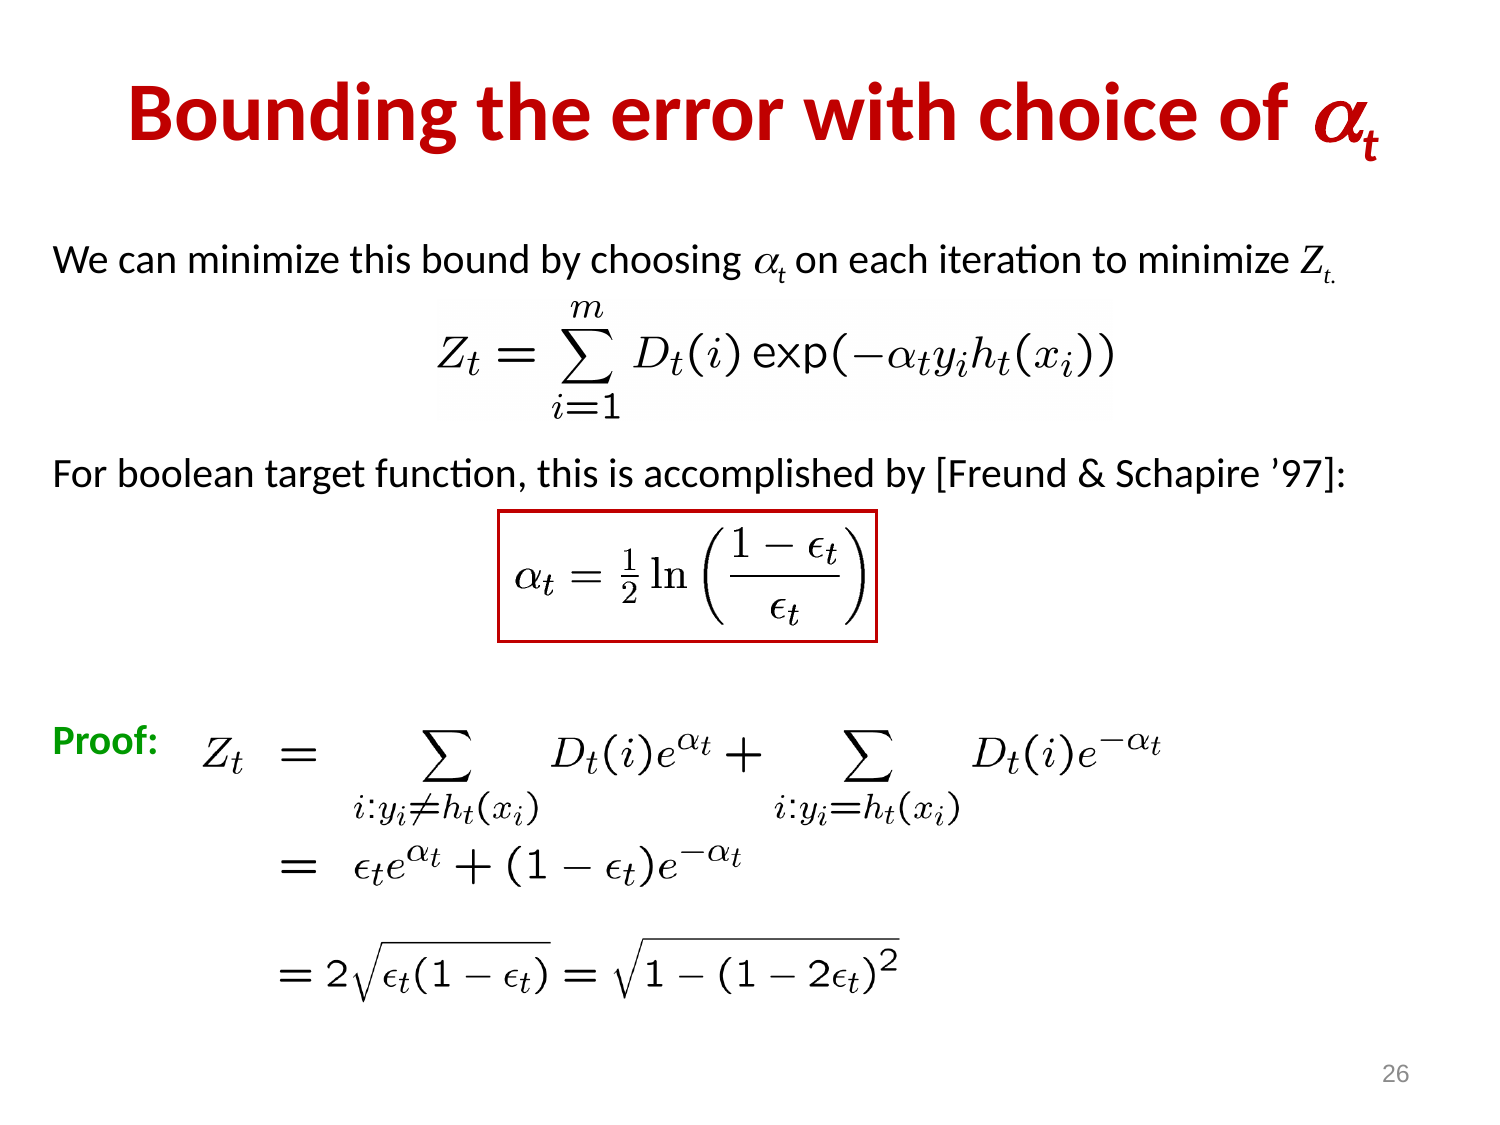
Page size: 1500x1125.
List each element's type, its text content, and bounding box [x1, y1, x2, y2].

picture [437, 299, 1113, 421]
picture [201, 730, 1161, 887]
picture [277, 937, 901, 1003]
list We can minimize this bound by choosing t on each iteration to minimize Zt. For boolean target function, this is accomplished by [Freund & Schapire ’97]: Proof: [37, 224, 1500, 1088]
picture [499, 512, 876, 640]
text_box Bounding the error with choice of t [49, 50, 1475, 175]
slide_number 26 [1074, 1042, 1425, 1103]
